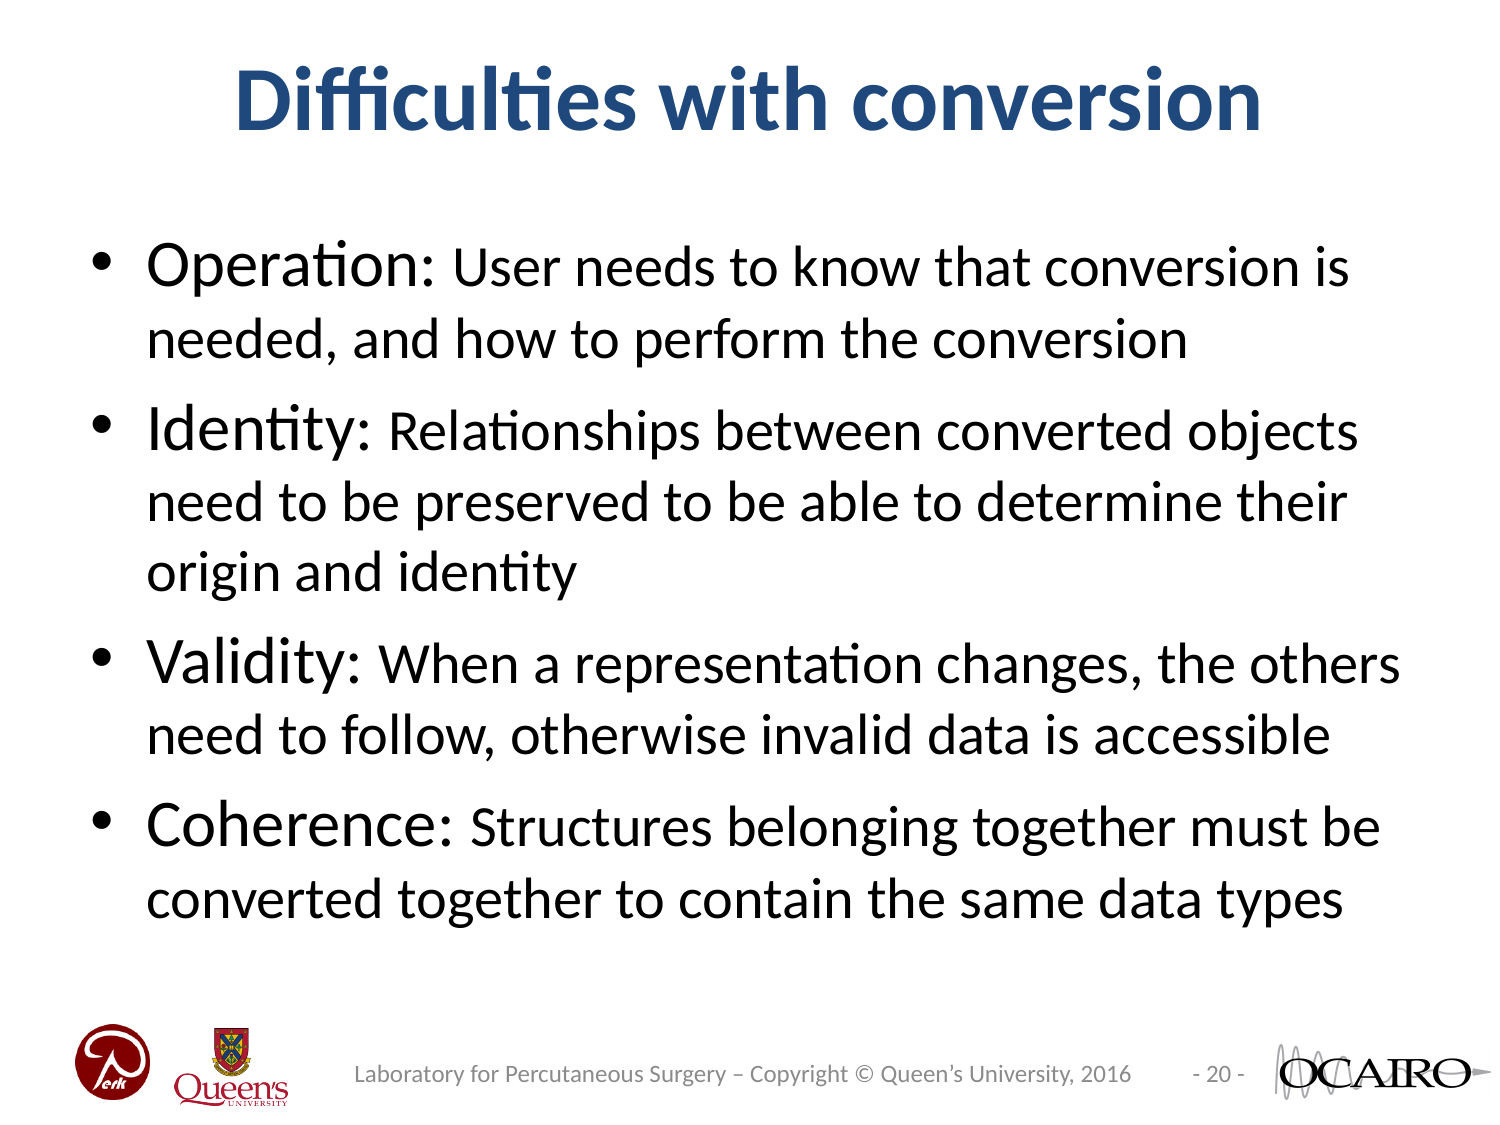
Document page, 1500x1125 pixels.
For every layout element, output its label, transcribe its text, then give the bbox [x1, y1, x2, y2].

title Difficulties with conversion [74, 0, 1426, 188]
slide_number - 20 - [1175, 1042, 1263, 1103]
list Operation: User needs to know that conversion is needed, and how to perform the conversion Identity: Relationships between converted objects need to be preserved to be able to determine their origin and identity Validity: When a representation changes, the others need to follow, otherwise invalid data is accessible Coherence: Structures belonging together must be converted together to contain the same data types [74, 212, 1426, 1006]
picture [75, 1024, 150, 1100]
picture [1275, 1044, 1491, 1100]
footer Laboratory for Percutaneous Surgery – Copyright © Queen’s University, 2016 [312, 1042, 1175, 1103]
picture [174, 1028, 288, 1106]
